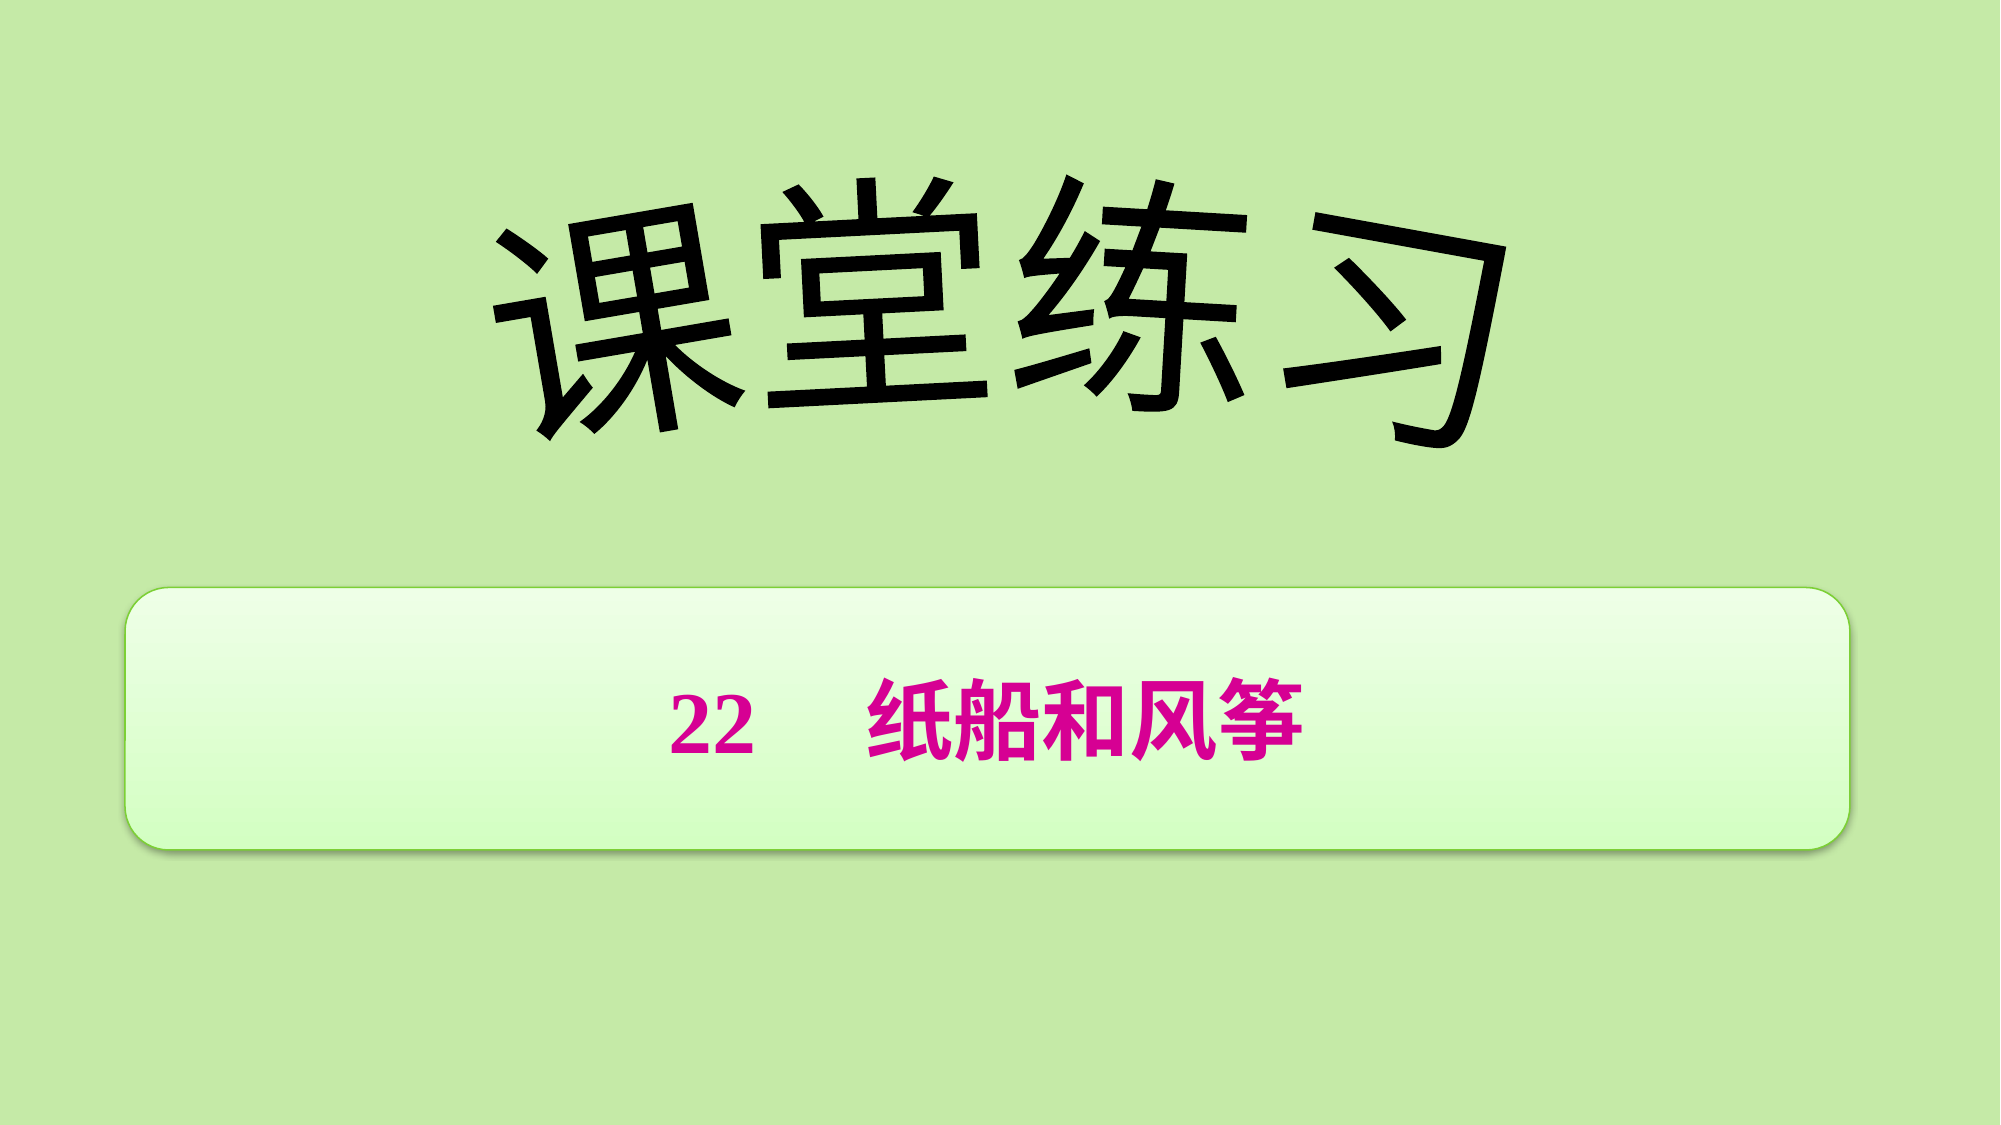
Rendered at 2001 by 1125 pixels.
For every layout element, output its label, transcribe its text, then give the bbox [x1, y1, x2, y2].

text_box 22 纸船和风筝 [124, 586, 1851, 851]
